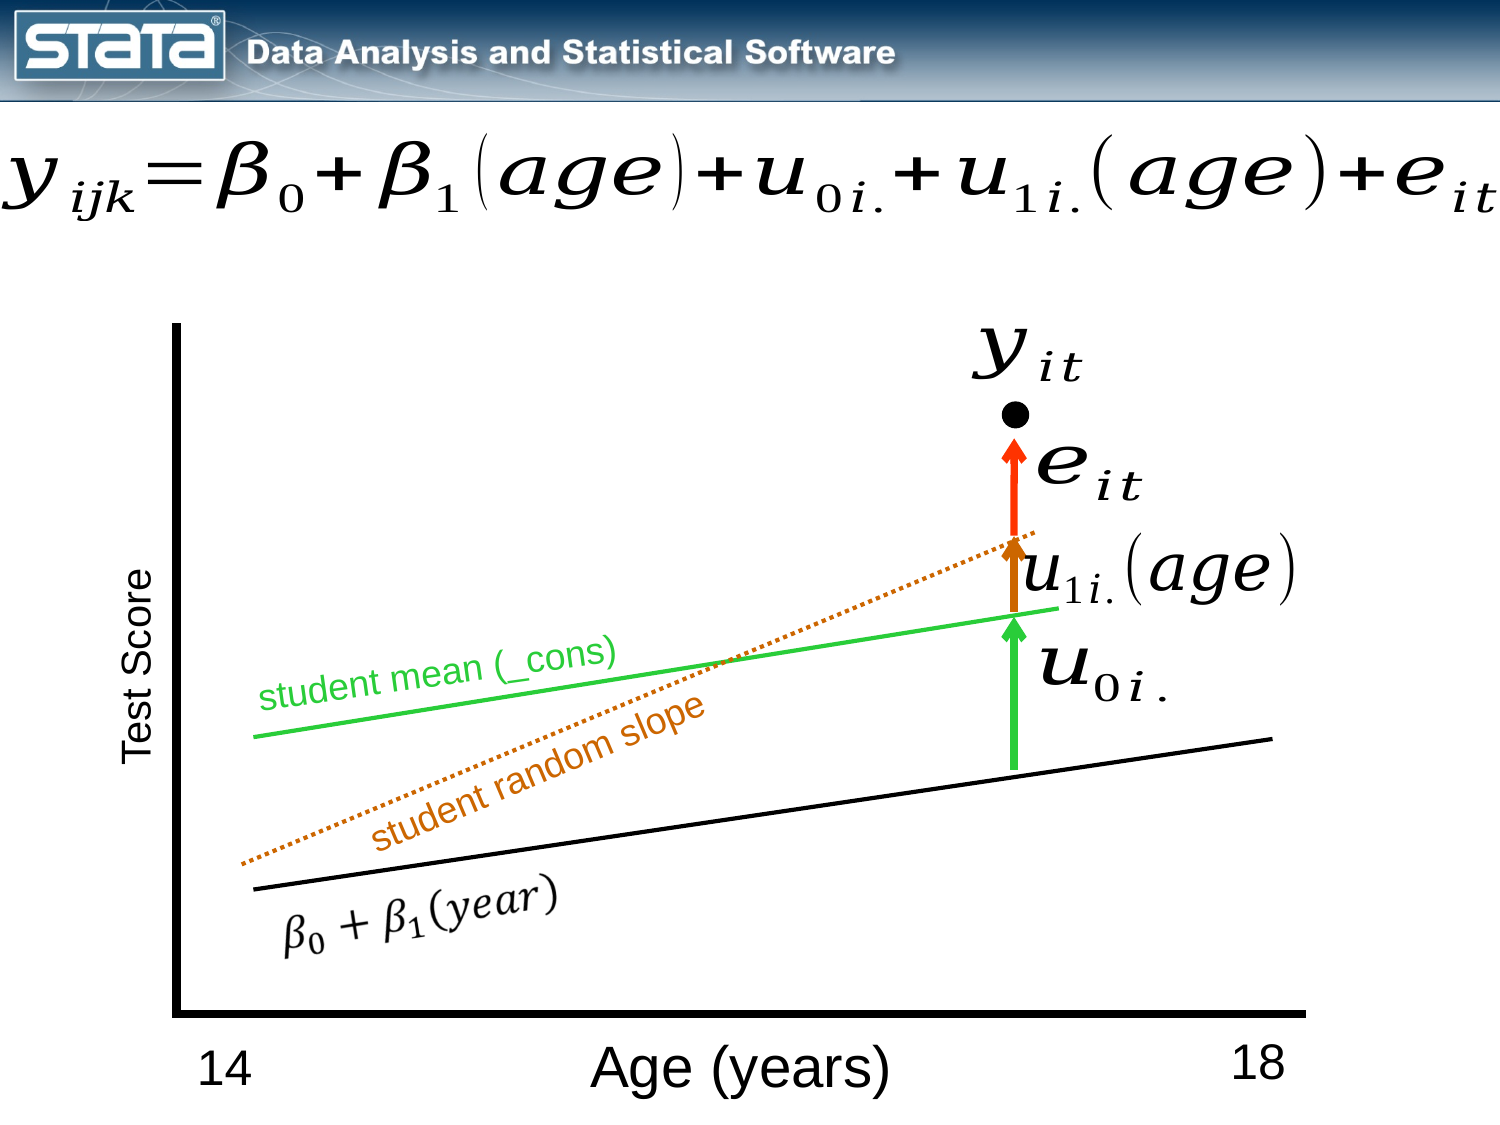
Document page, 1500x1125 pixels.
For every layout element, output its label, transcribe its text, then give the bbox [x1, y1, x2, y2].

text_box 14 [182, 1027, 268, 1103]
picture [0, 0, 1500, 102]
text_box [243, 530, 1040, 864]
picture [256, 876, 584, 968]
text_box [1043, 608, 1057, 737]
text_box Test Score [101, 323, 167, 1011]
text_box 18 [1215, 1021, 1301, 1097]
text_box Age (years) [575, 1023, 908, 1107]
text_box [255, 738, 1271, 890]
text_box [1002, 402, 1029, 428]
